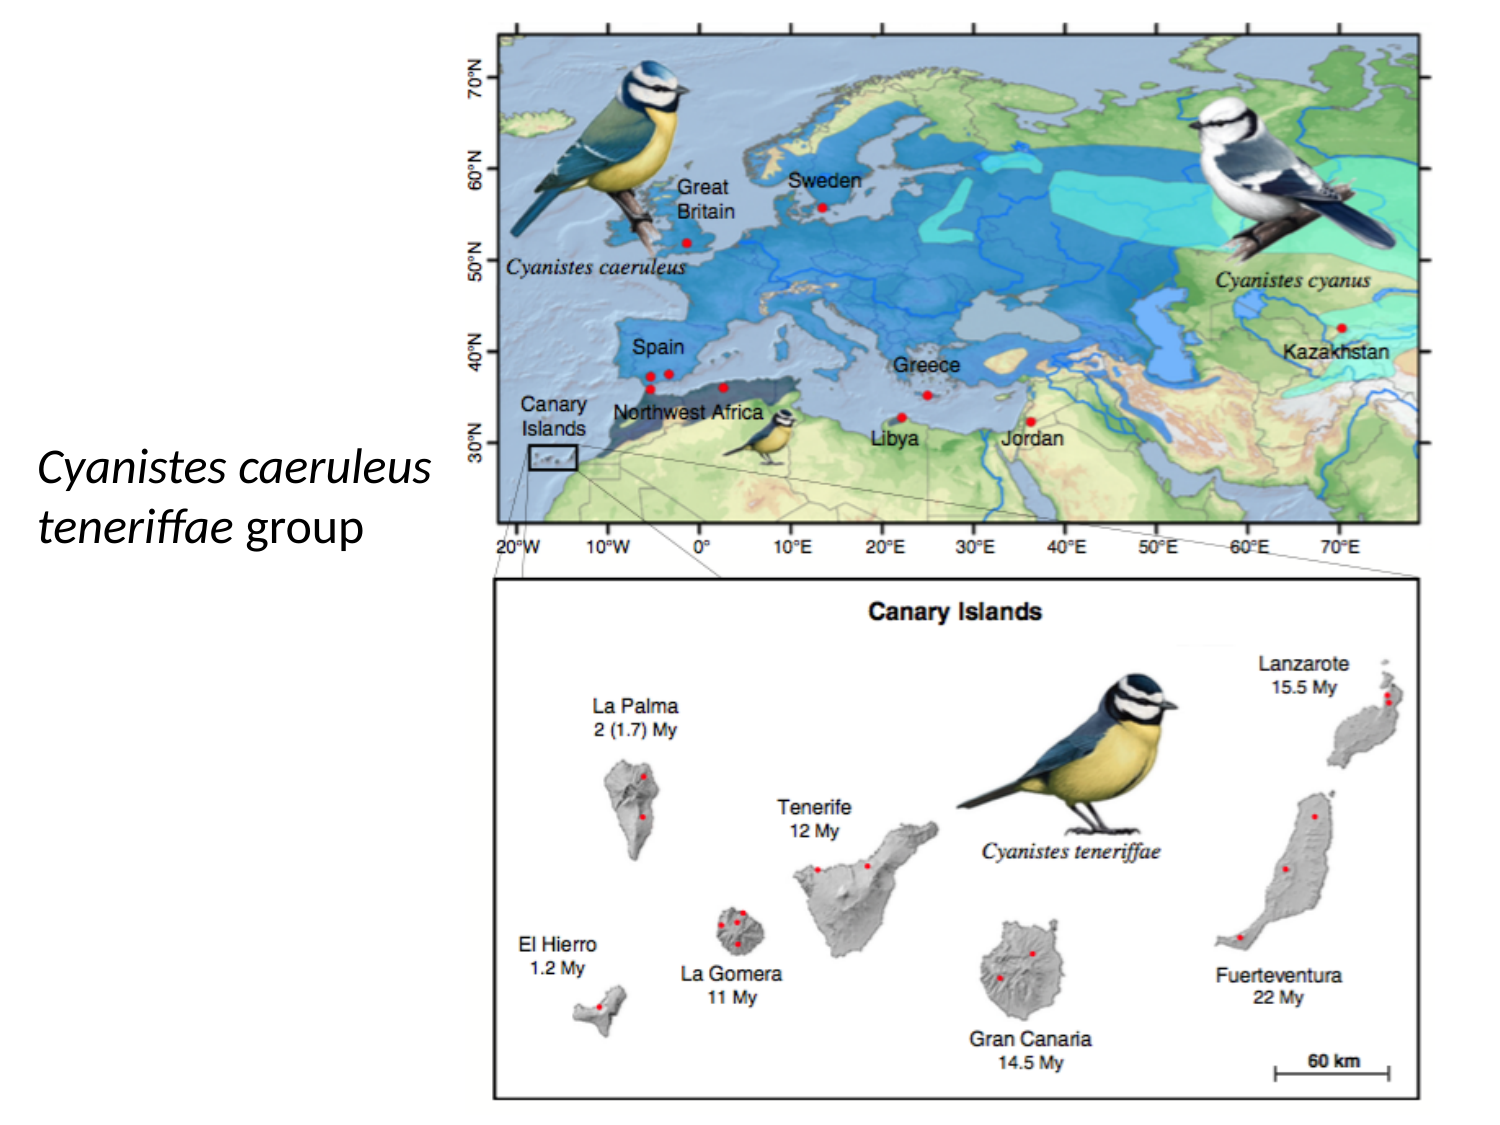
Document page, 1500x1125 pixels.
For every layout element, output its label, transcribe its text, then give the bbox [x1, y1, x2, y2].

picture [429, 10, 1464, 1115]
text_box Cyanistes caeruleus teneriffae group [22, 426, 429, 561]
